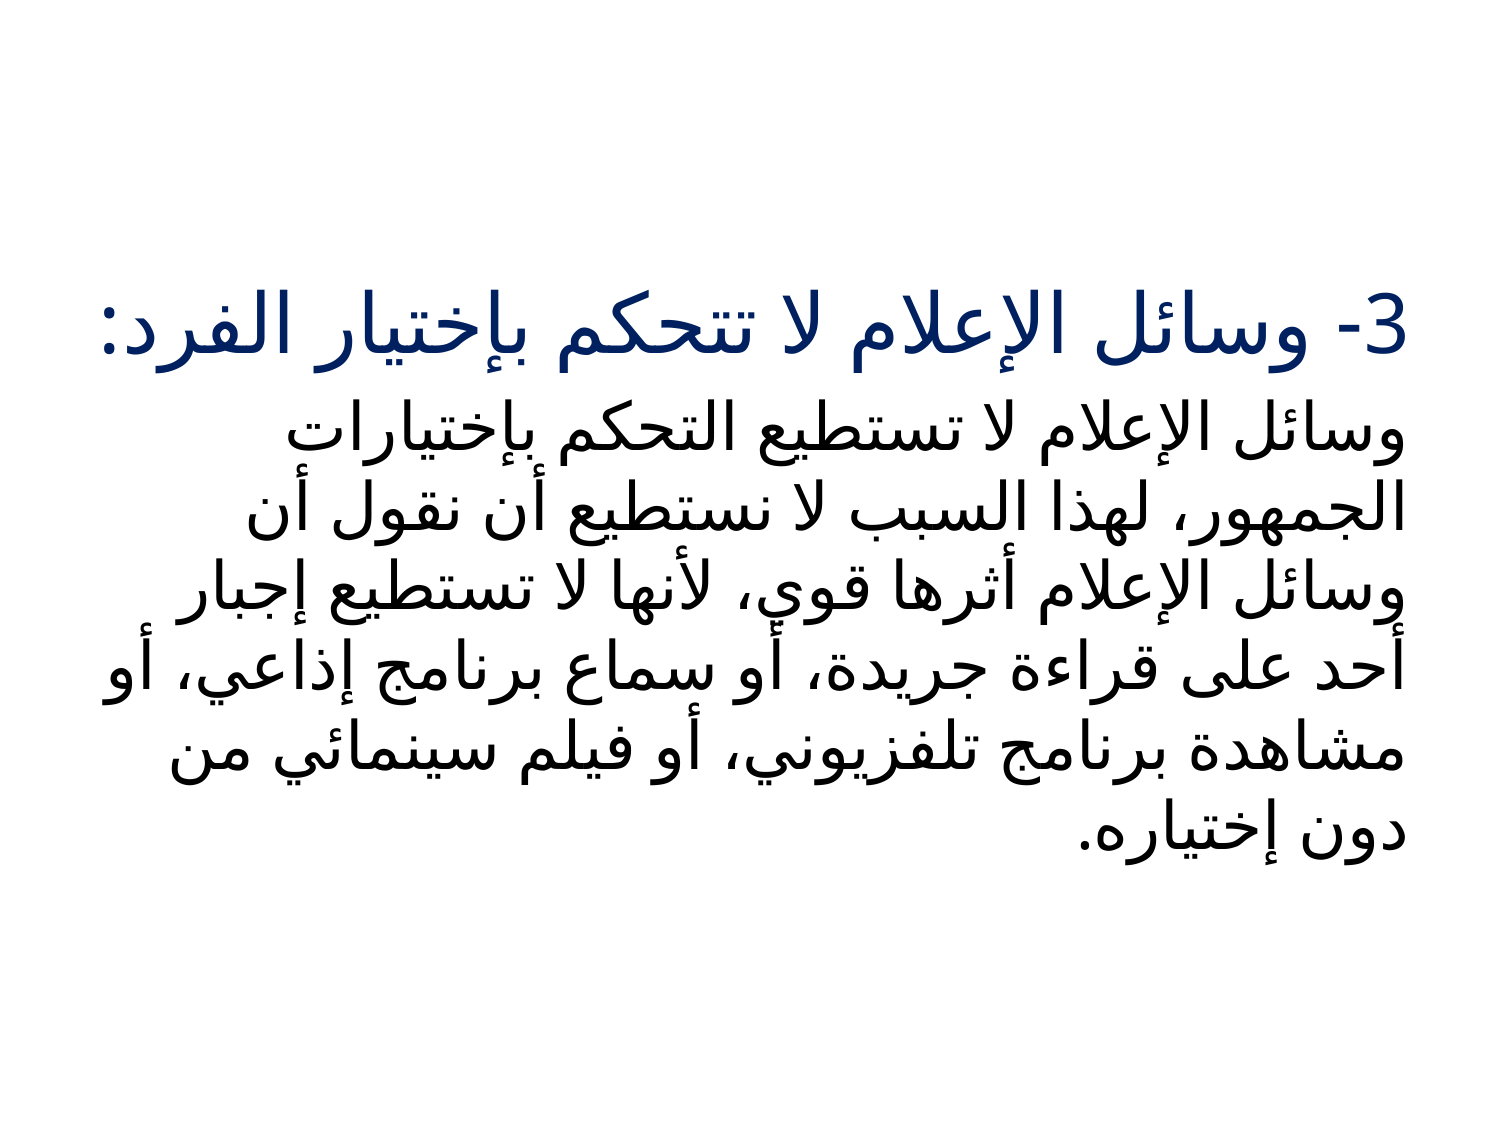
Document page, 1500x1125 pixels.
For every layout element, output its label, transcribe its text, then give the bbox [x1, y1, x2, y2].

list 3- وسائل الإعلام لا تتحكم بإختيار الفرد: وسائل الإعلام لا تستطيع التحكم بإختيارات الجمهور، لهذا السبب لا نستطيع أن نقول أن وسائل الإعلام أثرها قوي، لأنها لا تستطيع إجبار أحد على قراءة جريدة، أو سماع برنامج إذاعي، أو مشاهدة برنامج تلفزيوني، أو فيلم سينمائي من دون إختياره. [75, 262, 1425, 1005]
